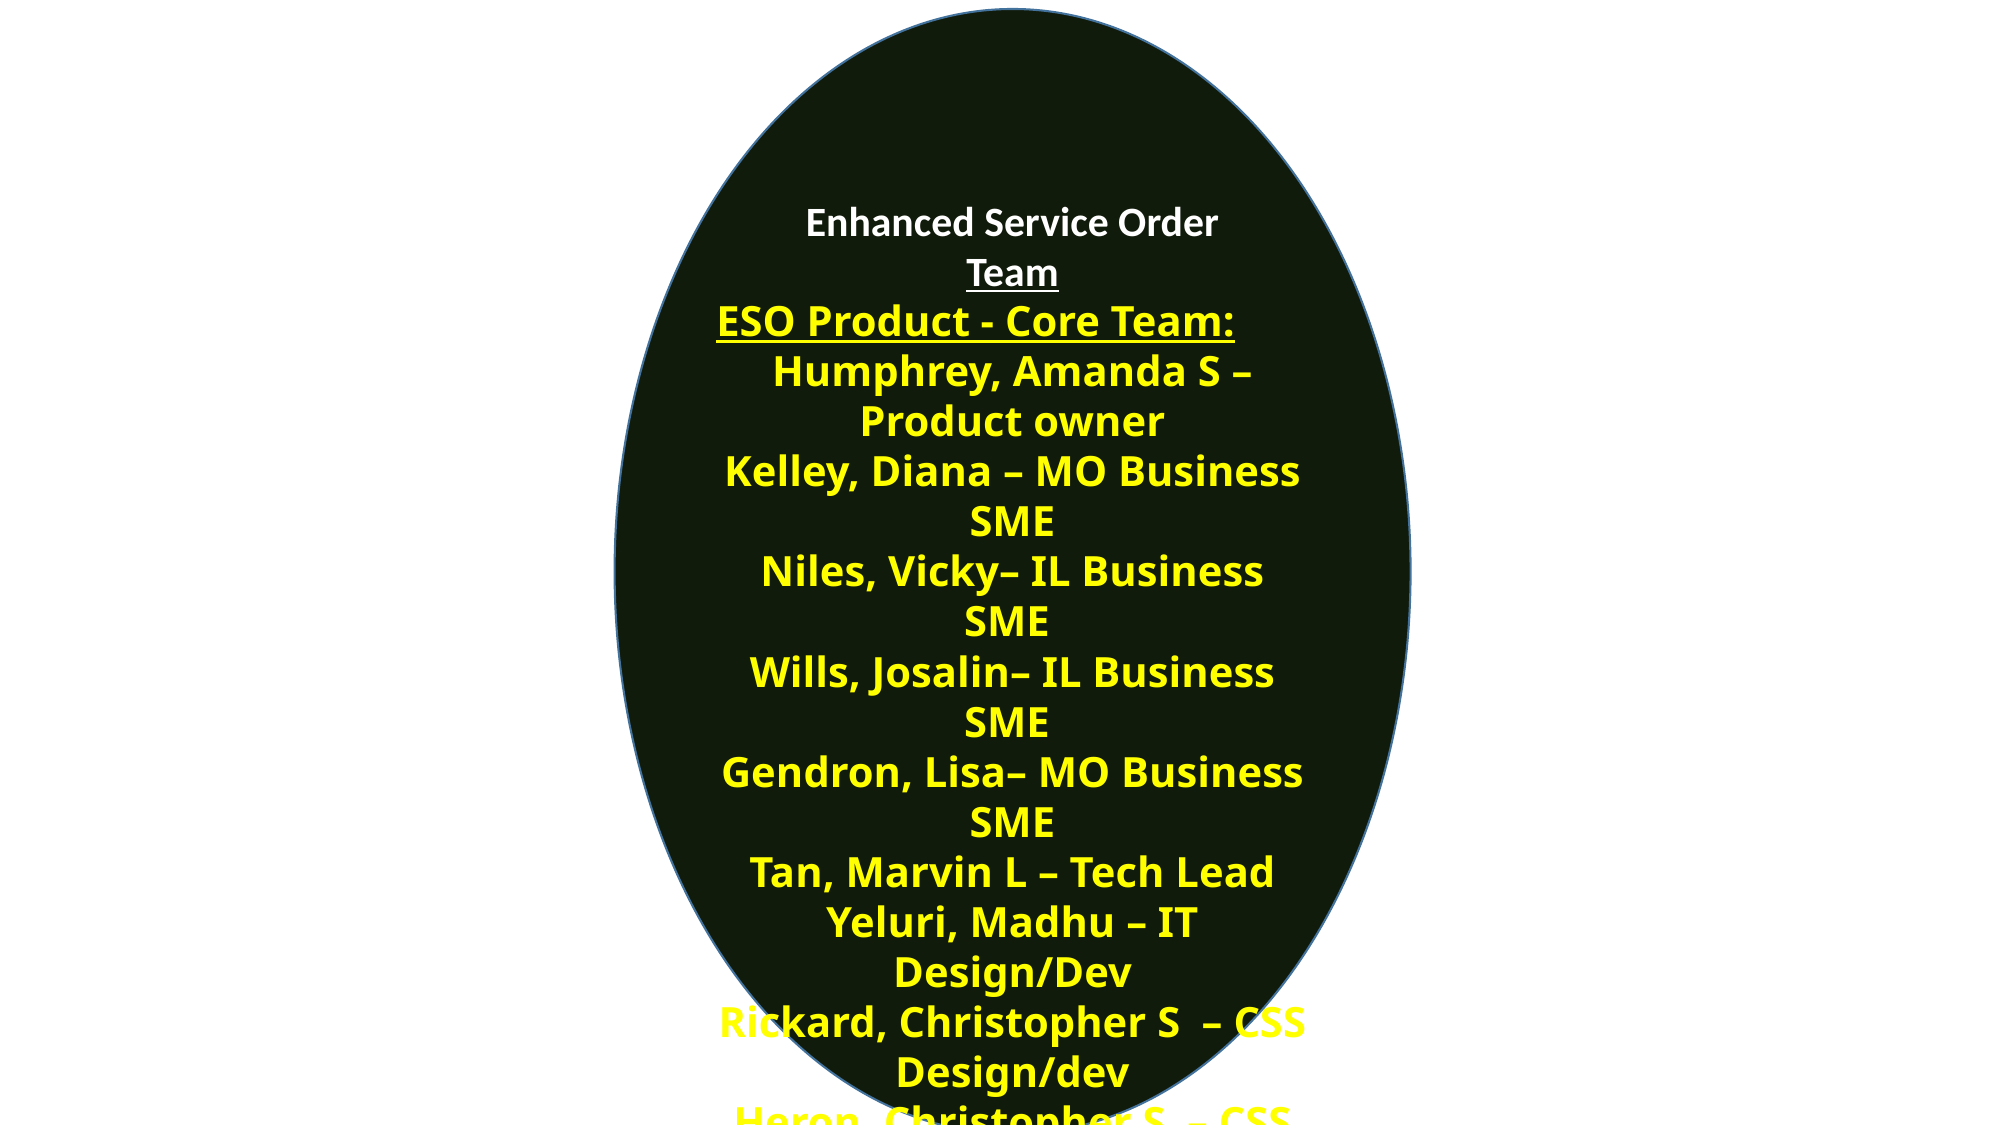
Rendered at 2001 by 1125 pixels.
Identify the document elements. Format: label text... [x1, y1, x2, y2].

text_box Enhanced Service Order Team ESO Product - Core Team: Humphrey, Amanda S – Product owner Kelley, Diana – MO Business SME Niles, Vicky– IL Business SME Wills, Josalin– IL Business SME Gendron, Lisa– MO Business SME Tan, Marvin L – Tech Lead Yeluri, Madhu – IT Design/Dev Rickard, Christopher S – CSS Design/dev Heron, Christopher S – CSS Design/dev Bash Anoth – Scrum Master Kim ….. - BA [701, 187, 1324, 1125]
text_box [1324, 219, 1412, 924]
text_box [613, 219, 701, 924]
text_box [720, 7, 1305, 187]
